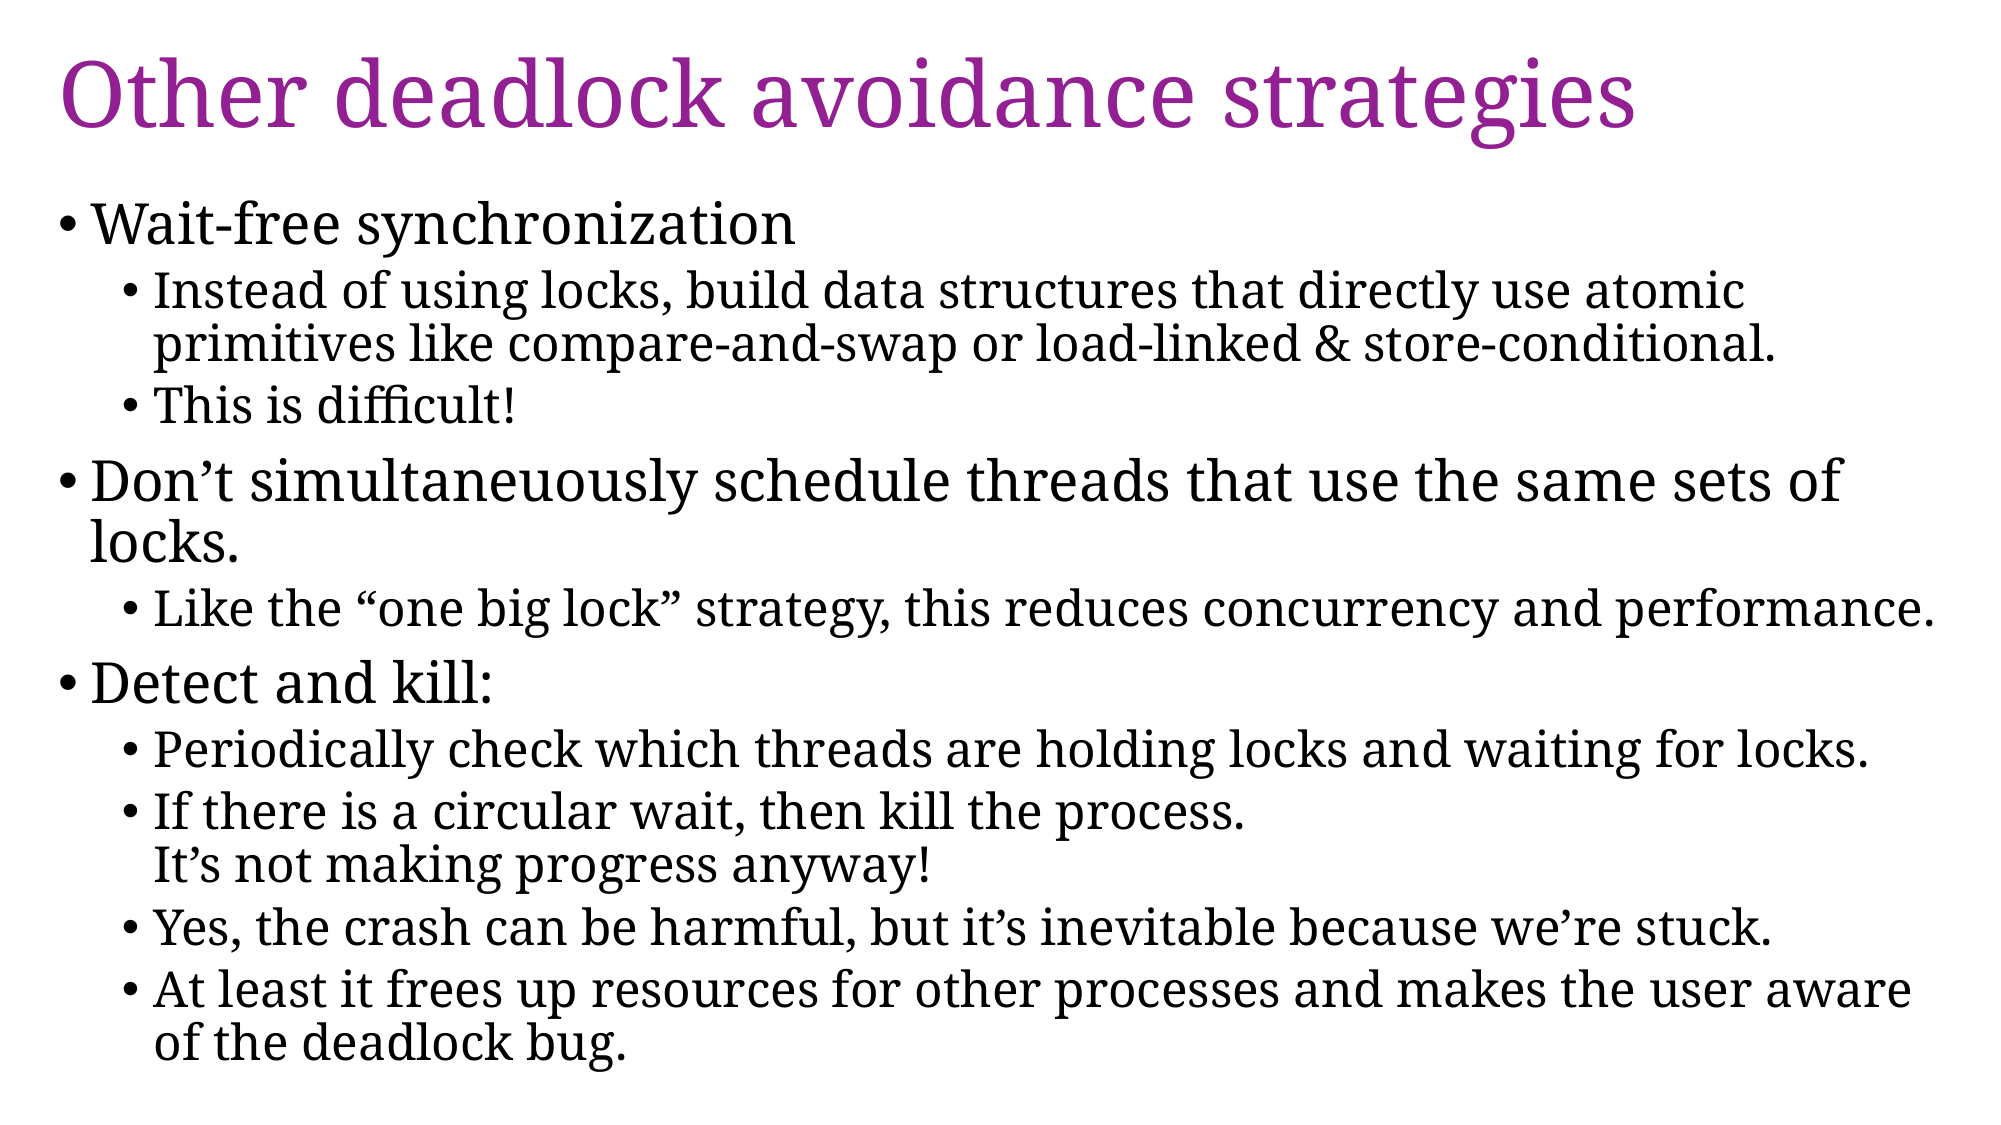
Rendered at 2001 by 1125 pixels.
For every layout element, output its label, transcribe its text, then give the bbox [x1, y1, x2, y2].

title Other deadlock avoidance strategies [43, 25, 1953, 171]
list Wait-free synchronization Instead of using locks, build data structures that directly use atomic primitives like compare-and-swap or load-linked & store-conditional. This is difficult! Don’t simultaneuously schedule threads that use the same sets of locks. Like the “one big lock” strategy, this reduces concurrency and performance. Detect and kill: Periodically check which threads are holding locks and waiting for locks. If there is a circular wait, then kill the process. It’s not making progress anyway! Yes, the crash can be harmful, but it’s inevitable because we’re stuck. At least it frees up resources for other processes and makes the user aware of the deadlock bug. [43, 188, 1953, 1106]
